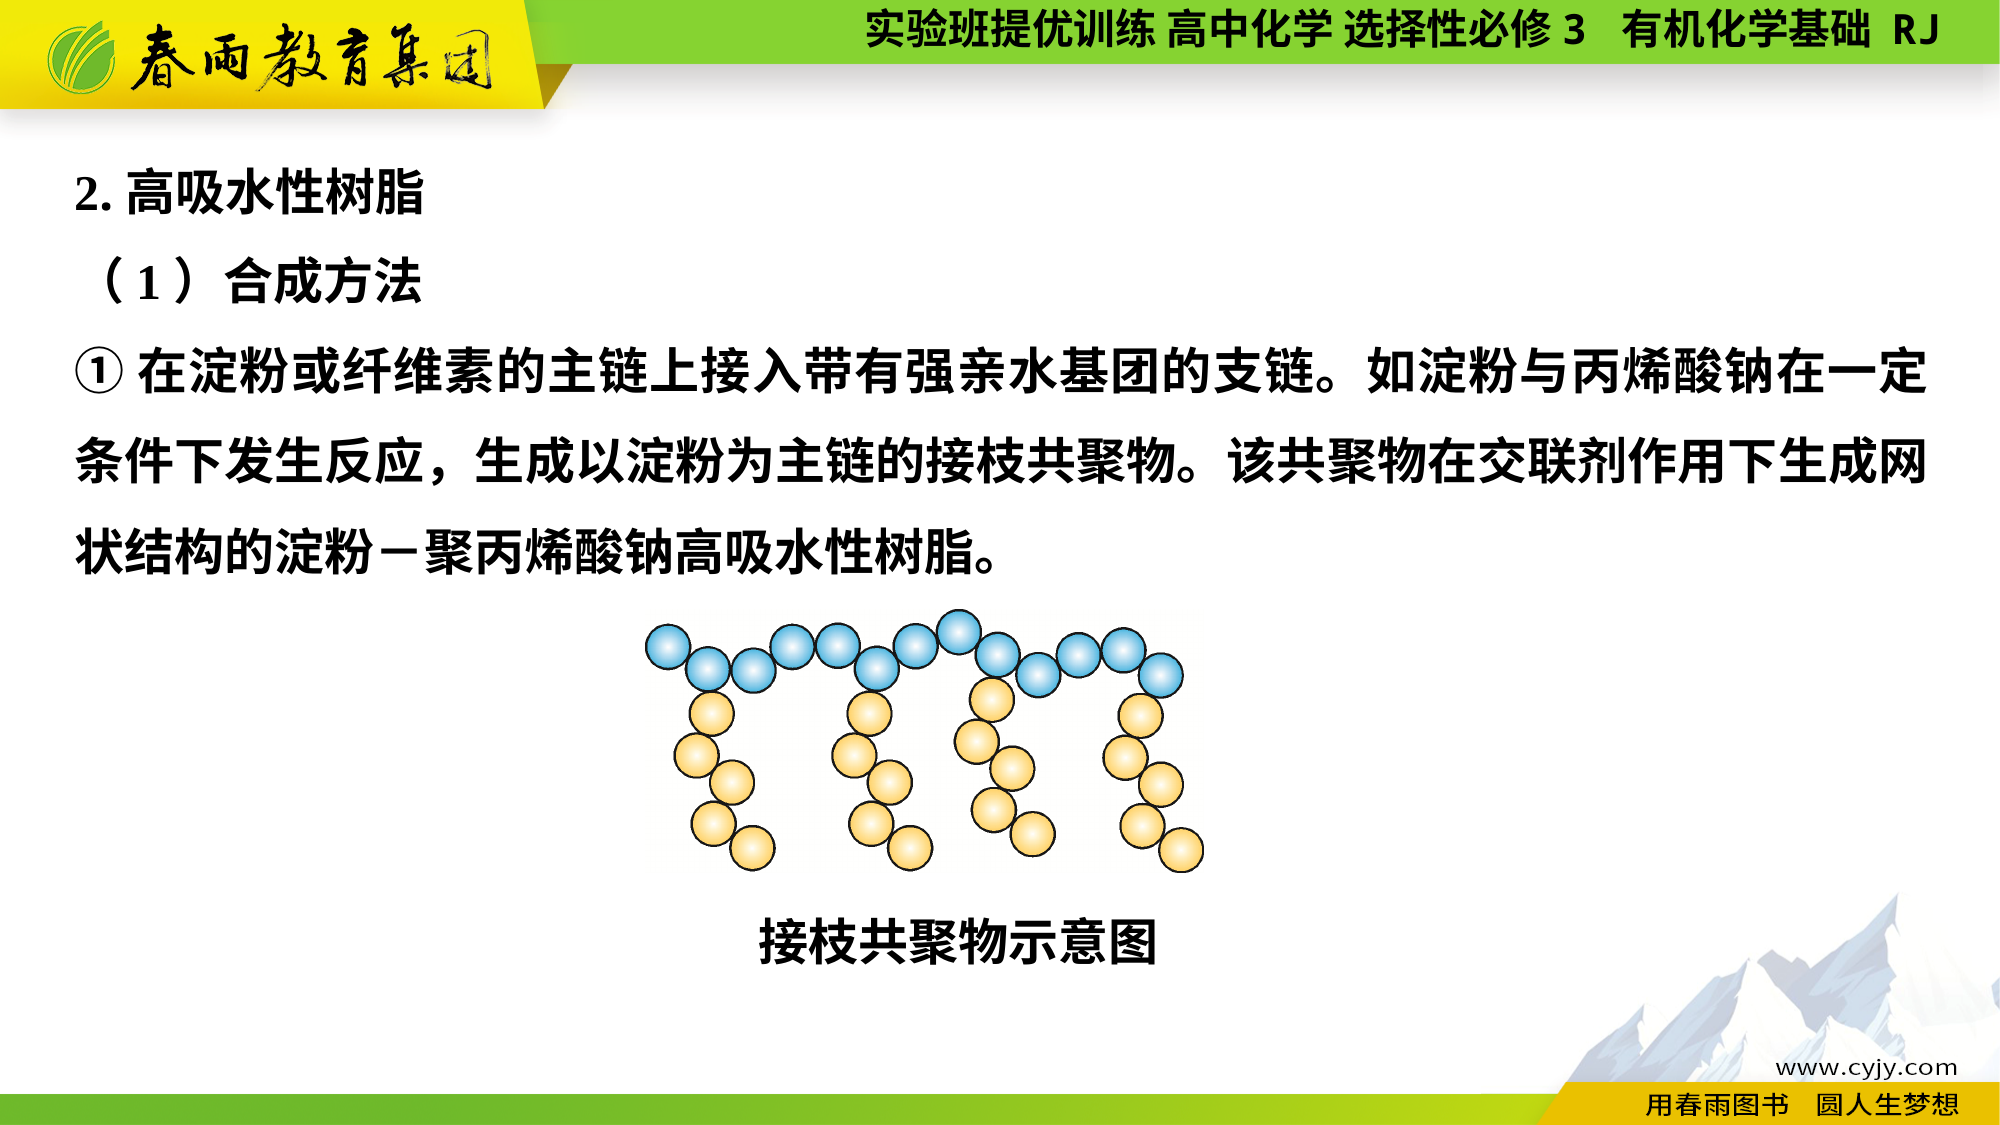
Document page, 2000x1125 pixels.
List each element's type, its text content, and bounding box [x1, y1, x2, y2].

text_box 接枝共聚物示意图 [743, 881, 1173, 978]
picture [0, 0, 2000, 1125]
list 2.高吸水性树脂 （1）合成方法 ①在淀粉或纤维素的主链上接入带有强亲水基团的支链。如淀粉与丙烯酸钠在一定条件下发生反应，生成以淀粉为主链的接枝共聚物。该共聚物在交联剂作用下生成网状结构的淀粉－聚丙烯酸钠高吸水性树脂。 [59, 122, 1944, 581]
